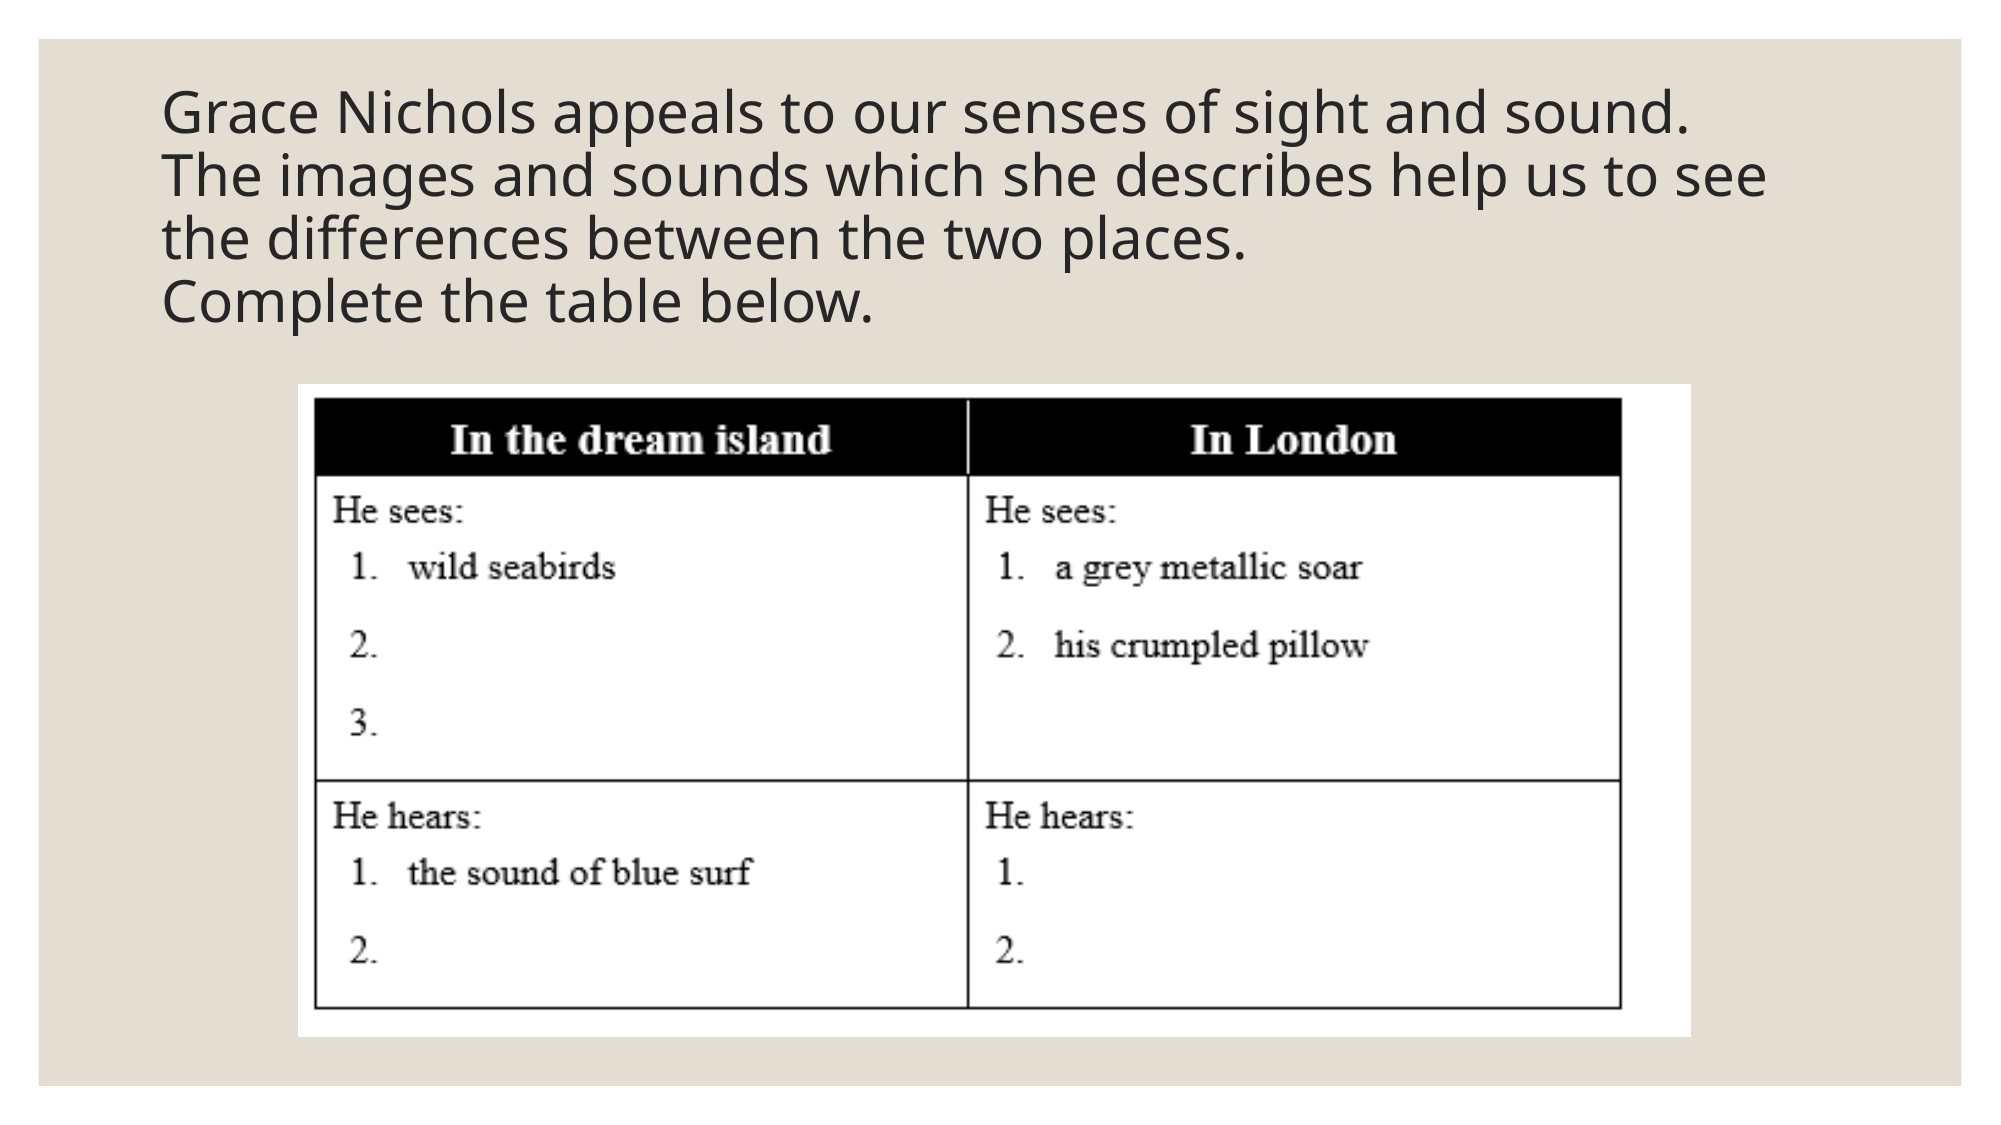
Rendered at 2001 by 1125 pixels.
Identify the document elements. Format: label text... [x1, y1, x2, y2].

picture [298, 384, 1691, 1037]
title Grace Nichols appeals to our senses of sight and sound. The images and sounds which she describes help us to see the differences between the two places. Complete the table below. [146, 159, 1797, 385]
